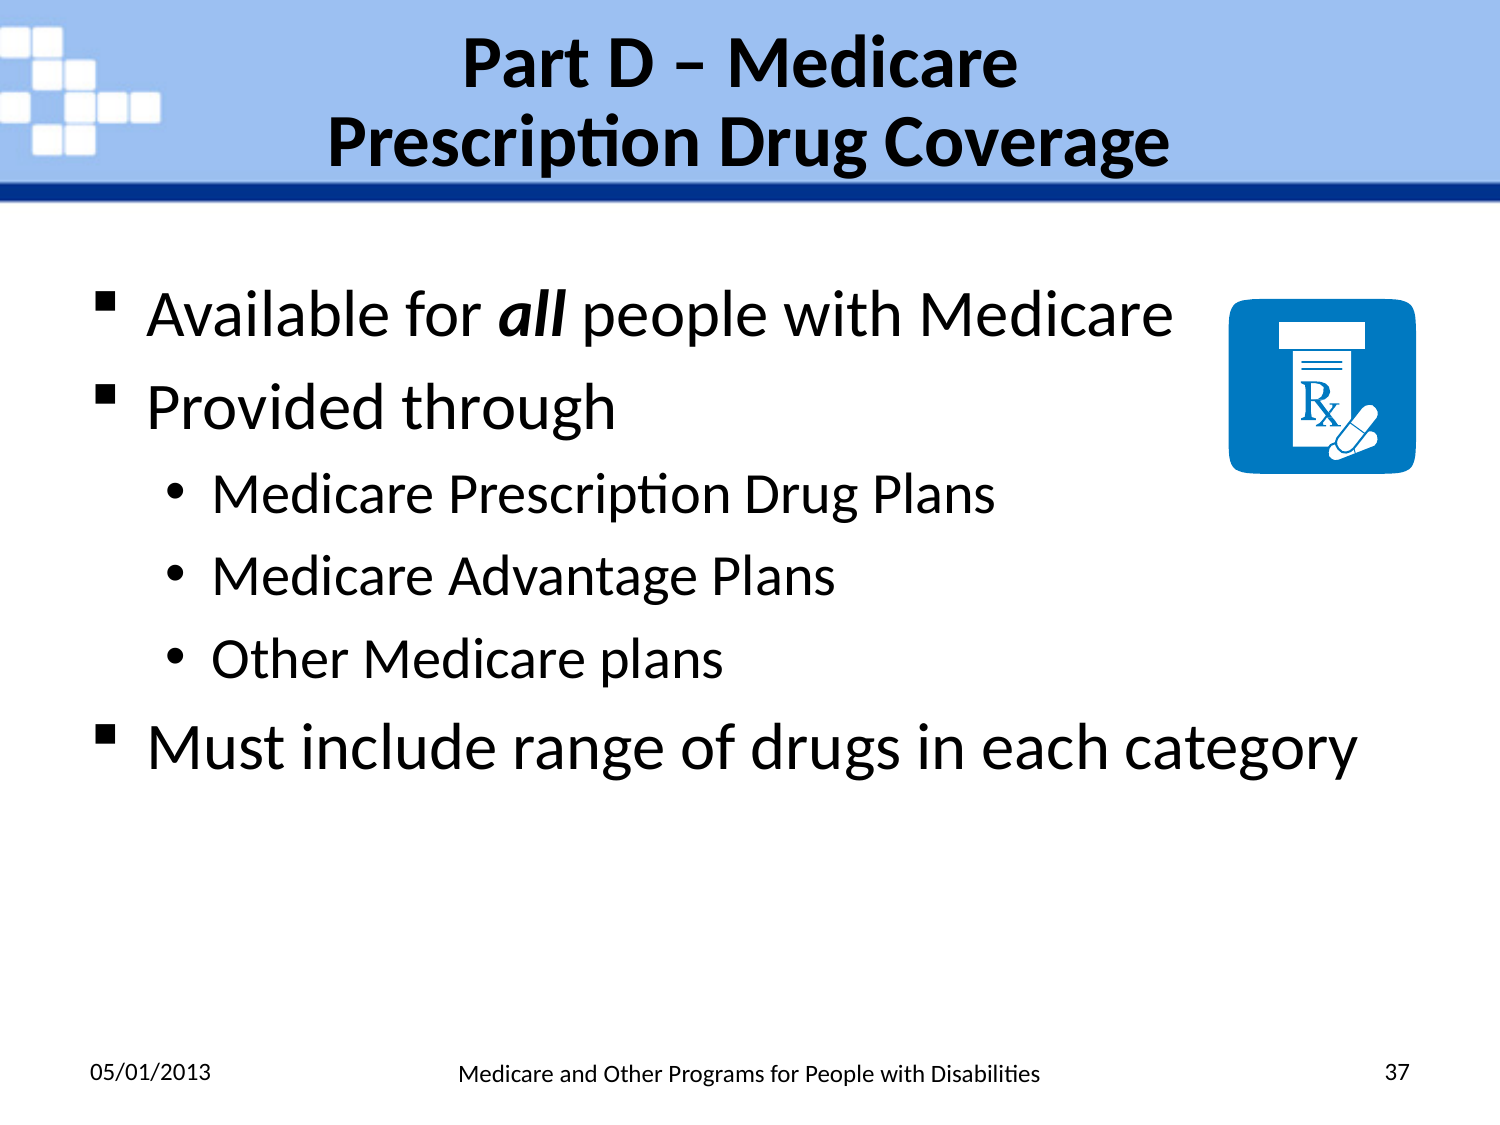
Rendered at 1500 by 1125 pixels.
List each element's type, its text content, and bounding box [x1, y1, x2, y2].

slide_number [75, 1040, 425, 1100]
list Available for all people with Medicare Provided through Medicare Prescription Drug Plans Medicare Advantage Plans Other Medicare plans Must include range of drugs in each category [75, 262, 1425, 1005]
picture [0, 0, 1500, 1125]
title Part D – Medicare Prescription Drug Coverage [75, 12, 1425, 193]
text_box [1228, 298, 1417, 475]
slide_number 37 [1074, 1040, 1425, 1100]
text_box Medicare and Other Programs for People with Disabilities [443, 1050, 1057, 1095]
